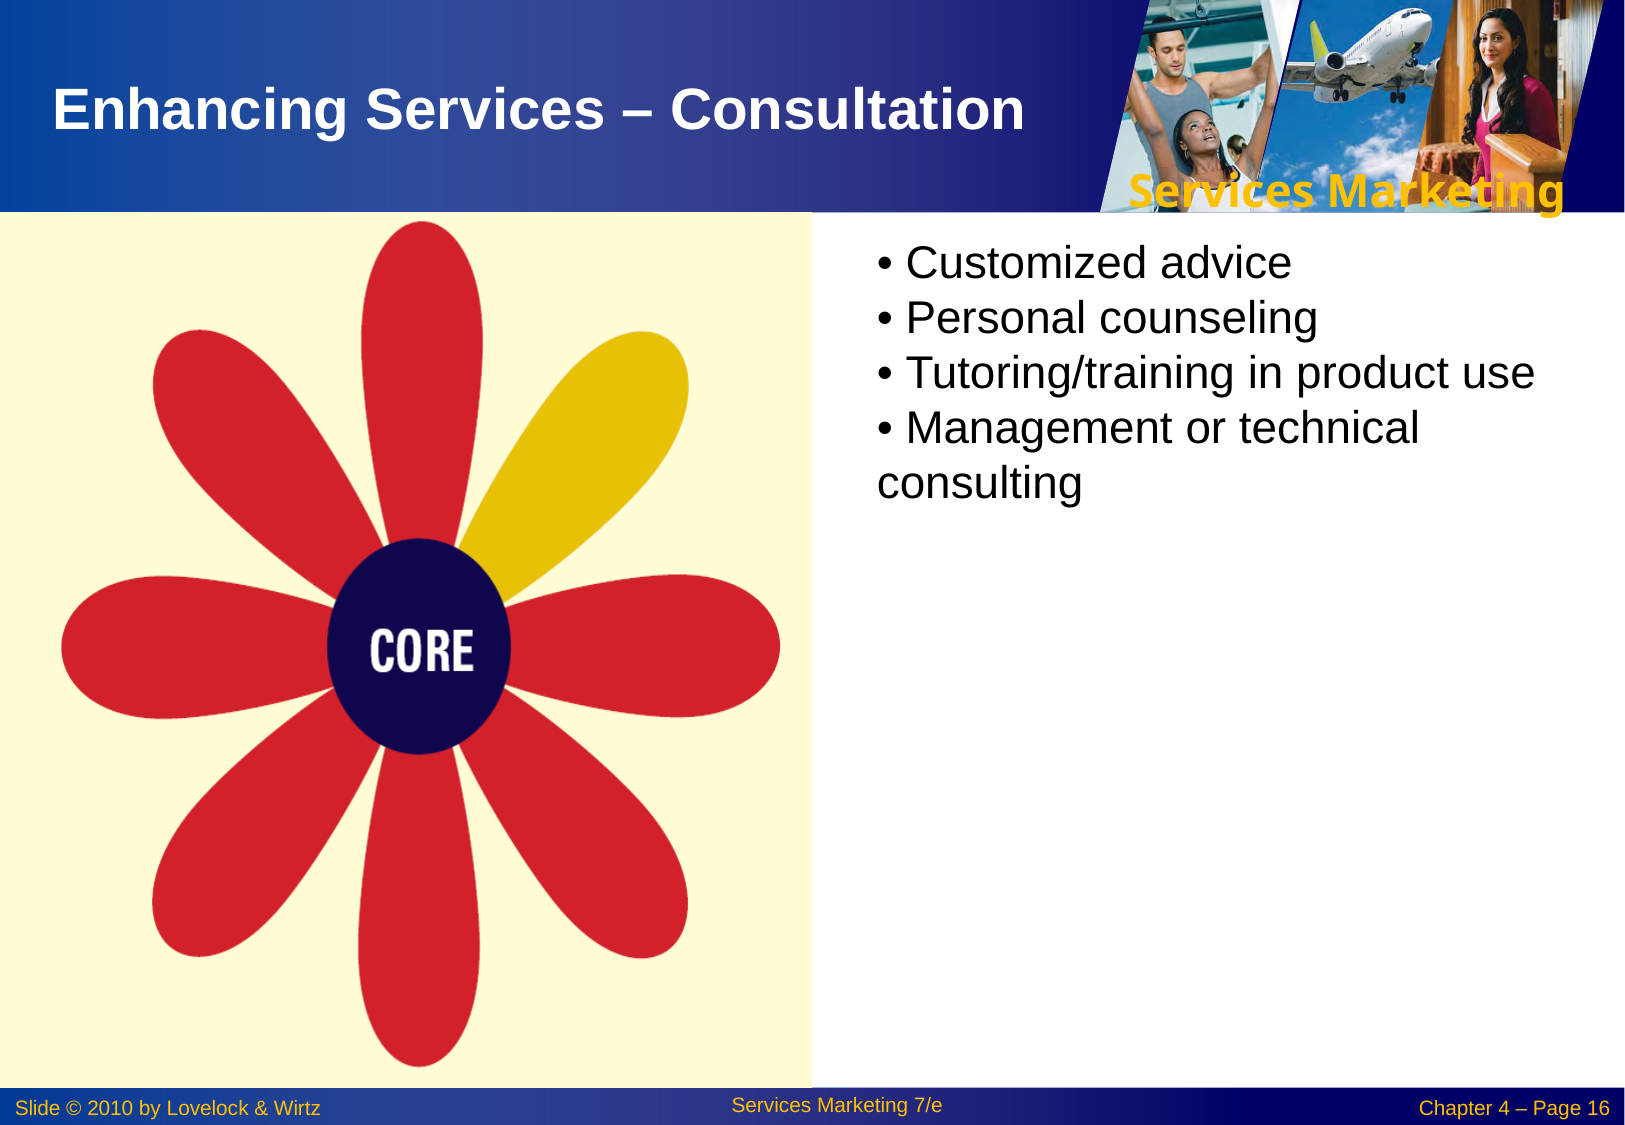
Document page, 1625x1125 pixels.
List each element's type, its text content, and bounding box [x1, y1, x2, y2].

picture [1162, 186, 1172, 192]
picture [0, 212, 813, 1088]
text_box • Customized advice • Personal counseling • Tutoring/training in product use • Management or technical consulting [862, 224, 1556, 545]
picture [1546, 187, 1556, 202]
title Enhancing Services – Consultation [36, 37, 1088, 176]
picture [1100, 0, 1604, 213]
